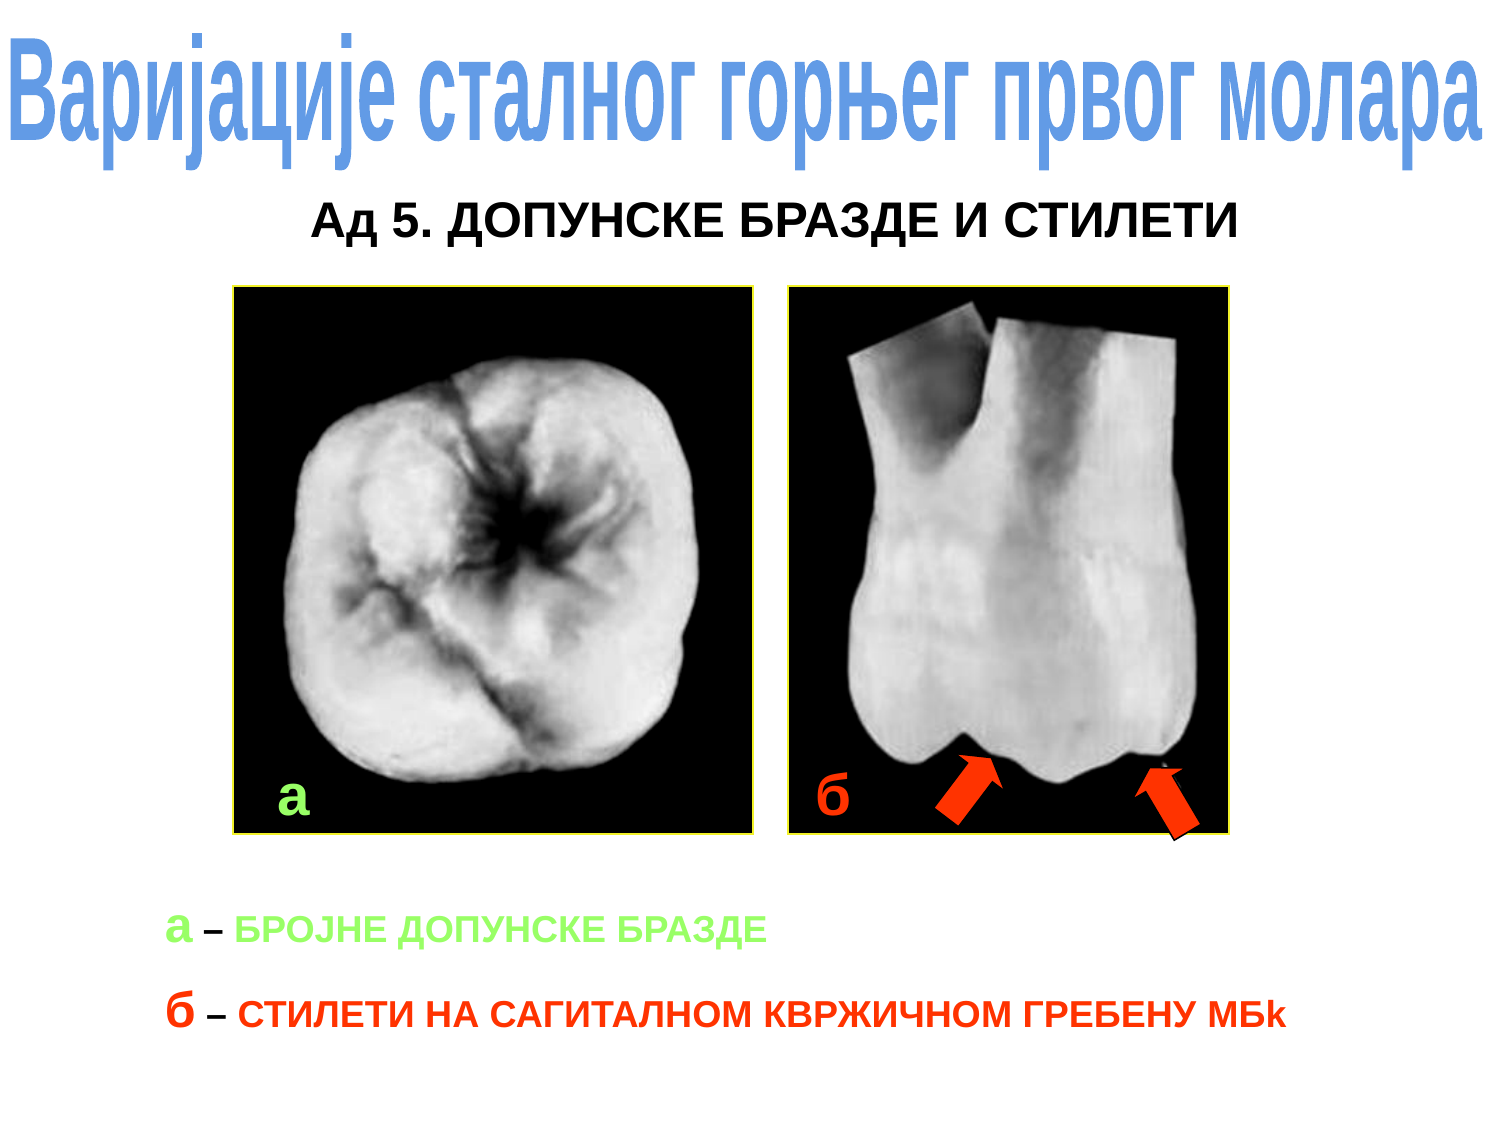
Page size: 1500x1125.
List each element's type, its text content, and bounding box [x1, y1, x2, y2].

text_box [1170, 834, 1185, 841]
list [234, 286, 752, 834]
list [789, 286, 1229, 834]
text_box a – БРОЈНЕ ДОПУНСКЕ БРАЗДЕ б – СТИЛЕТИ НА САГИТАЛНОМ КВРЖИЧНОМ ГРЕБЕНУ MБk [149, 884, 1350, 1045]
text_box Aд 5. ДОПУНСКЕ БРАЗДЕ И СТИЛЕТИ [249, 137, 1300, 238]
